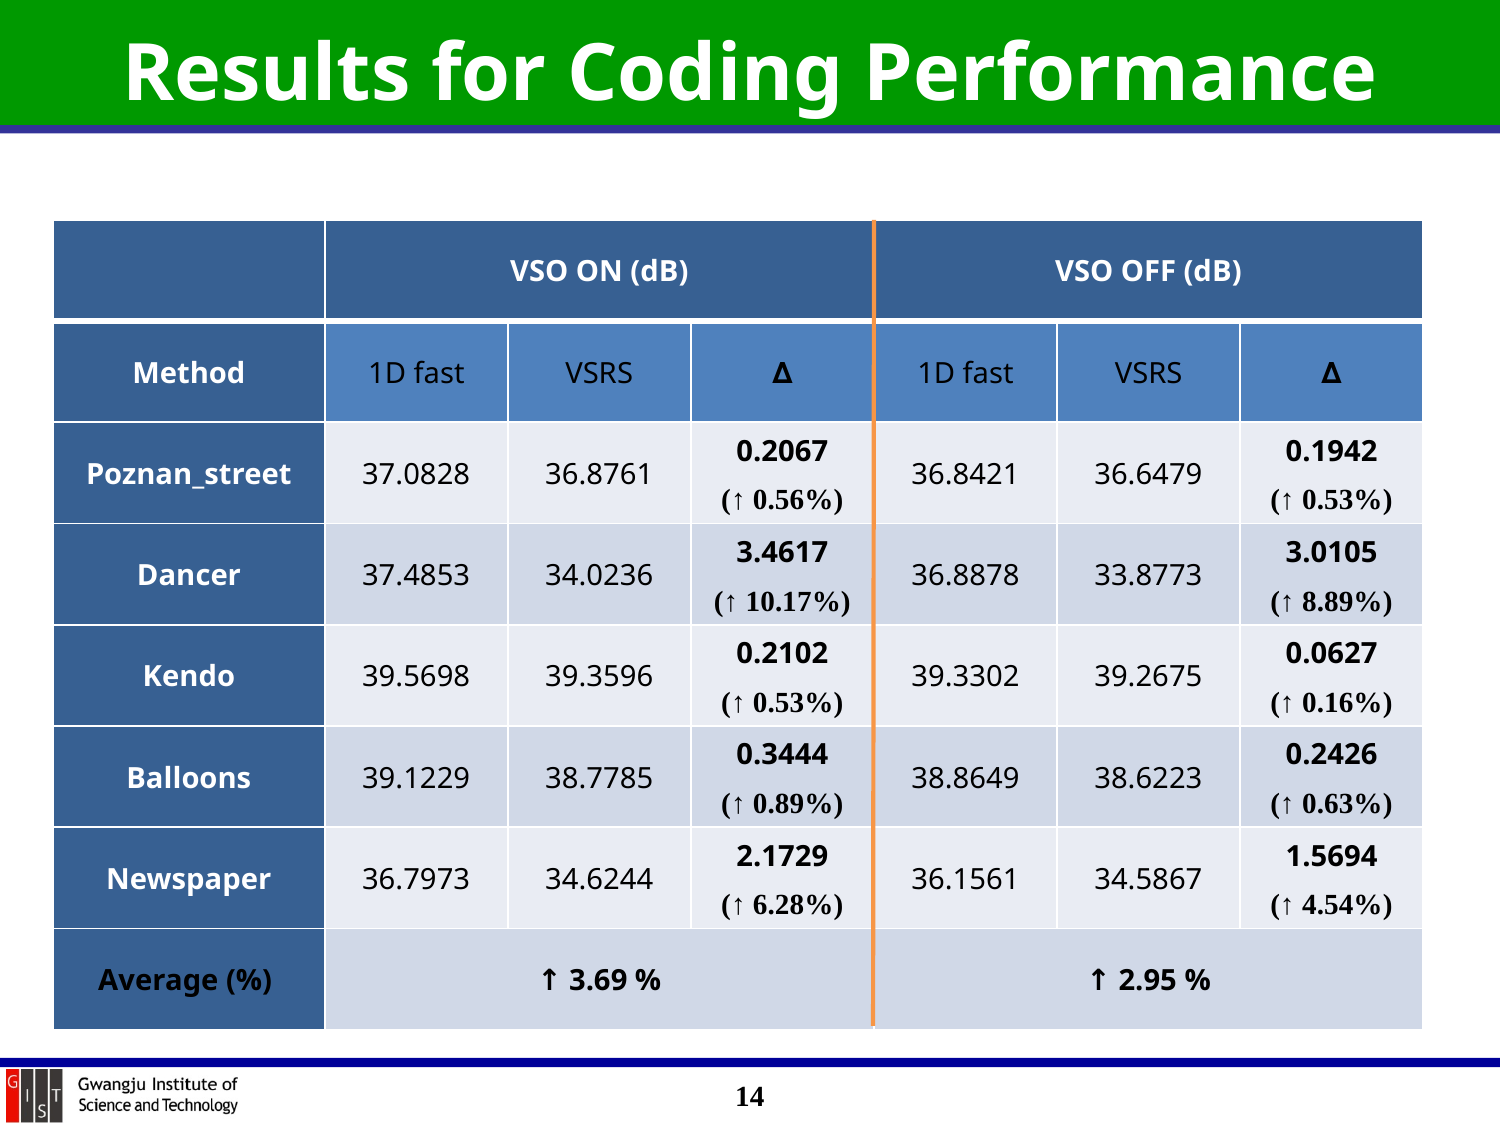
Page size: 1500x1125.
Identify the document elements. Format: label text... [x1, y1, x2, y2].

table_header VSO ON (dB) [326, 221, 870, 318]
table_cell 36.8761 [509, 423, 690, 523]
table_cell 38.7785 [509, 727, 690, 826]
slide_number 14 [575, 1065, 925, 1125]
table_cell Method [54, 324, 324, 421]
table_cell 34.6244 [509, 828, 690, 928]
table_cell 0.0627 (↑ 0.16%) [1241, 626, 1422, 725]
picture [6, 1069, 238, 1123]
table_cell Newspaper [54, 828, 324, 928]
table_cell 39.1229 [326, 727, 507, 826]
table_cell 36.8878 [879, 524, 1056, 624]
table_cell VSRS [509, 324, 690, 421]
table_cell Balloons [54, 727, 324, 826]
table_header [54, 221, 324, 318]
table_cell ∆ [1241, 324, 1422, 421]
table_cell 2.1729 (↑ 6.28%) [692, 828, 867, 928]
table_cell 39.3302 [879, 626, 1056, 725]
table_cell 36.1561 [879, 828, 1056, 928]
table_cell 37.0828 [326, 423, 507, 523]
table_cell 0.1942 (↑ 0.53%) [1241, 423, 1422, 523]
title Results for Coding Performance [0, 12, 1500, 126]
table_cell 33.8773 [1058, 524, 1239, 624]
table_cell 3.0105 (↑ 8.89%) [1241, 524, 1422, 624]
table_cell VSRS [1058, 324, 1239, 421]
table_cell 38.6223 [1058, 727, 1239, 826]
table_cell 0.2067 (↑ 0.56%) [692, 423, 867, 523]
table_cell 0.3444 (↑ 0.89%) [692, 727, 867, 826]
table_cell 39.2675 [1058, 626, 1239, 725]
table_cell Dancer [54, 524, 324, 624]
table_cell 1.5694 (↑ 4.54%) [1241, 828, 1422, 928]
table_cell 0.2102 (↑ 0.53%) [692, 626, 867, 725]
table_cell ↑ 3.69 % [326, 929, 869, 1029]
table_cell 0.2426 (↑ 0.63%) [1241, 727, 1422, 826]
table_cell Kendo [54, 626, 324, 725]
table_cell 34.5867 [1058, 828, 1239, 928]
table_cell 36.7973 [326, 828, 507, 928]
table_cell ↑ 2.95 % [877, 929, 1422, 1029]
table_cell Poznan_street [54, 423, 324, 523]
table_cell 36.8421 [879, 423, 1056, 523]
table_cell 3.4617 (↑ 10.17%) [692, 524, 867, 624]
table_cell 39.3596 [509, 626, 690, 725]
table_cell 39.5698 [326, 626, 507, 725]
table_cell 36.6479 [1058, 423, 1239, 523]
table_cell ∆ [692, 324, 867, 421]
table_cell 1D fast [879, 324, 1056, 421]
table_cell 37.4853 [326, 524, 507, 624]
table_cell 38.8649 [879, 727, 1056, 826]
table_cell 1D fast [326, 324, 507, 421]
table_header VSO OFF (dB) [877, 221, 1422, 318]
table_cell Average (%) [54, 929, 324, 1029]
table_cell 34.0236 [509, 524, 690, 624]
